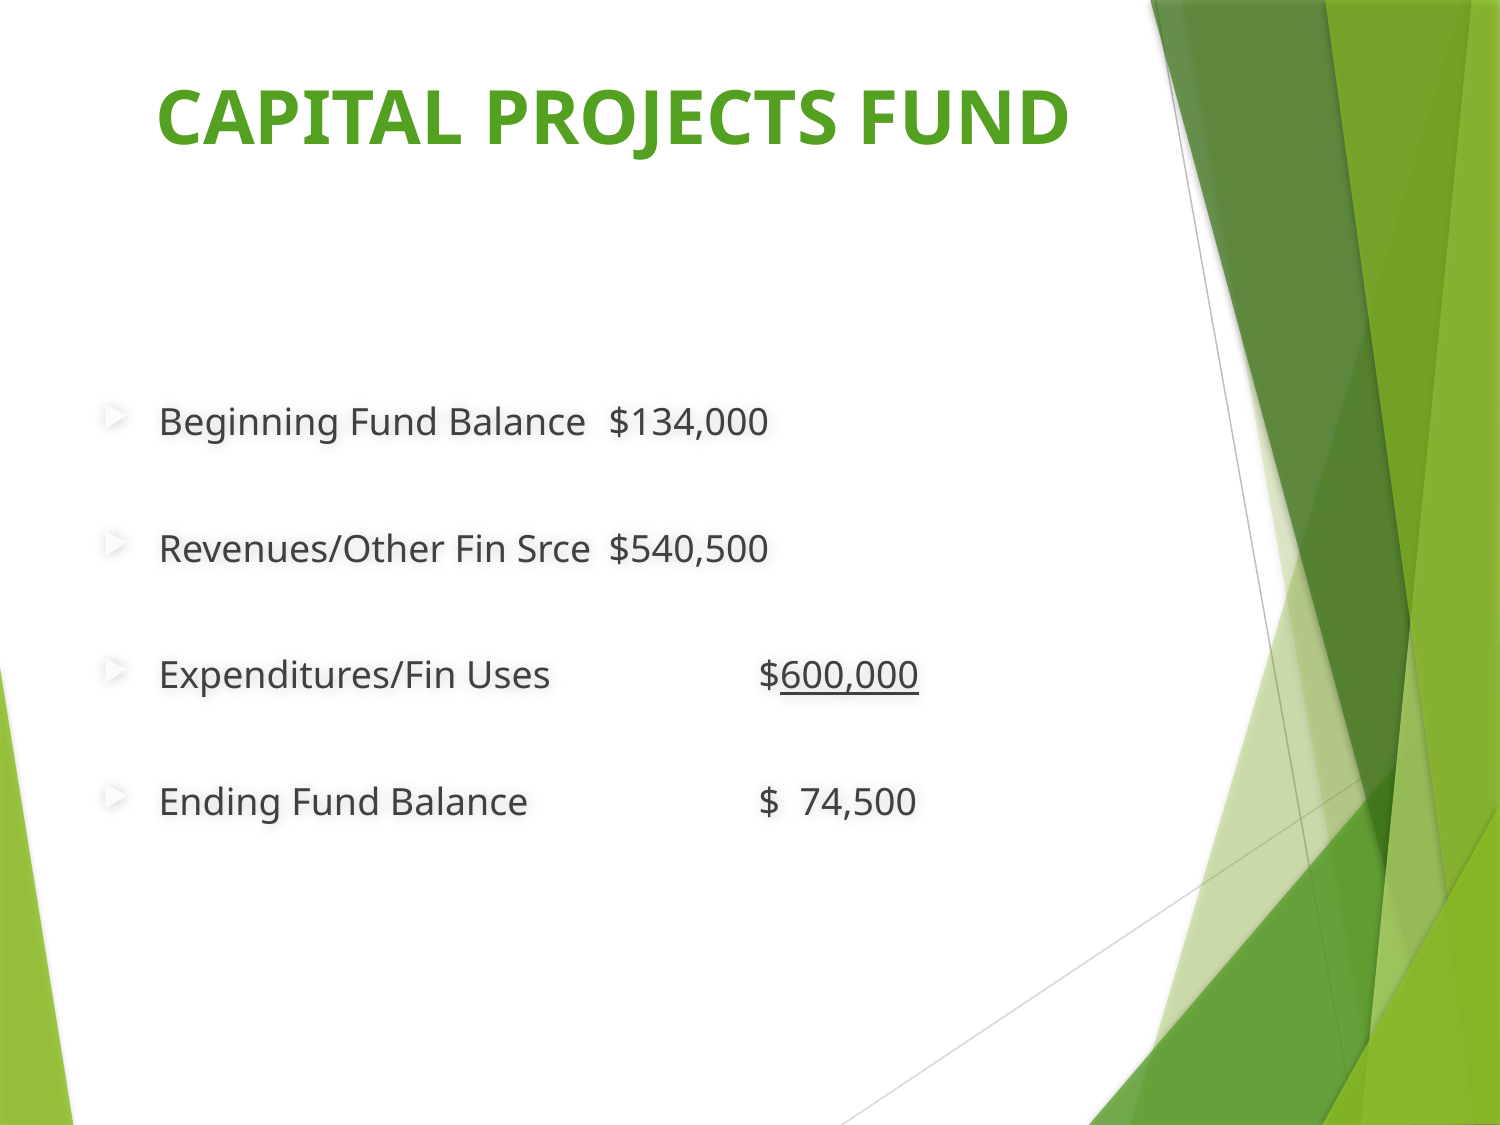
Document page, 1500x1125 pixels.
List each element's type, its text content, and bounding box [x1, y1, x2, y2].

title CCAPITAL PROJECTS FUND [92, 62, 1325, 225]
list Beginning Fund Balance $134,000 Revenues/Other Fin Srce $540,500 Expenditures/Fin Uses $600,000 Ending Fund Balance $ 74,500 [87, 324, 1425, 913]
